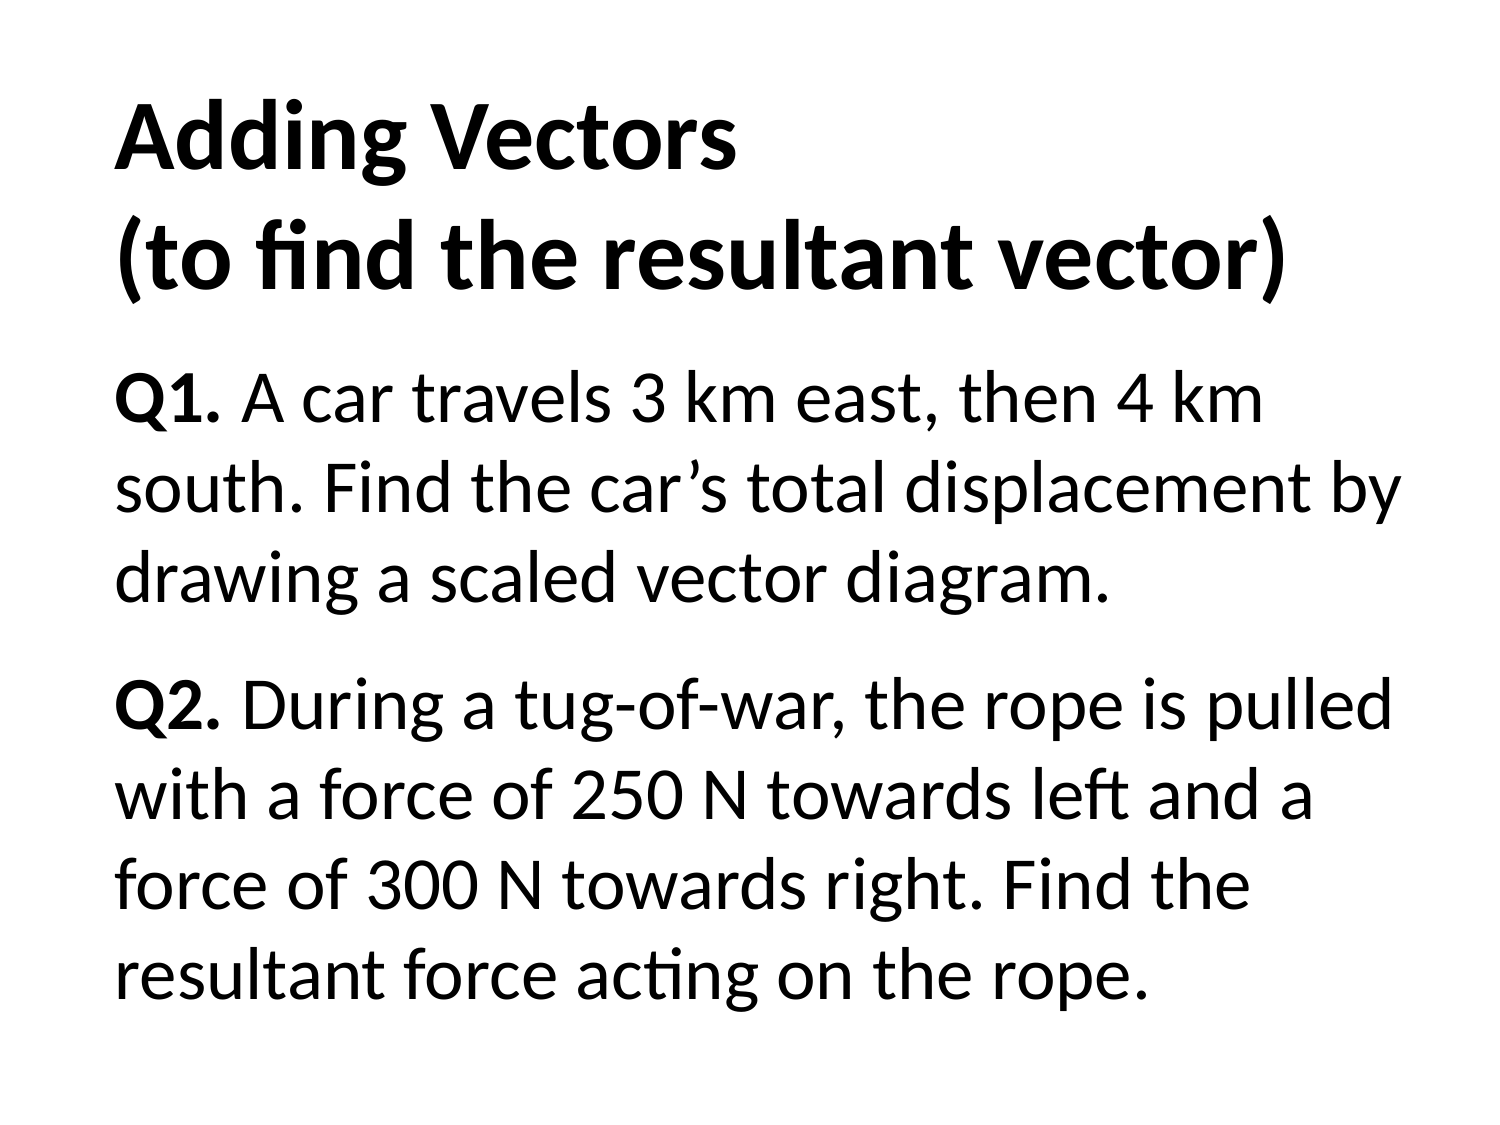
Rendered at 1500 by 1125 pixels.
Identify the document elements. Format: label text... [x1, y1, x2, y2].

text_box Adding Vectors (to find the resultant vector) Q1. A car travels 3 km east, then 4 km south. Find the car’s total displacement by drawing a scaled vector diagram. Q2. During a tug-of-war, the rope is pulled with a force of 250 N towards left and a force of 300 N towards right. Find the resultant force acting on the rope. [99, 62, 1463, 1023]
